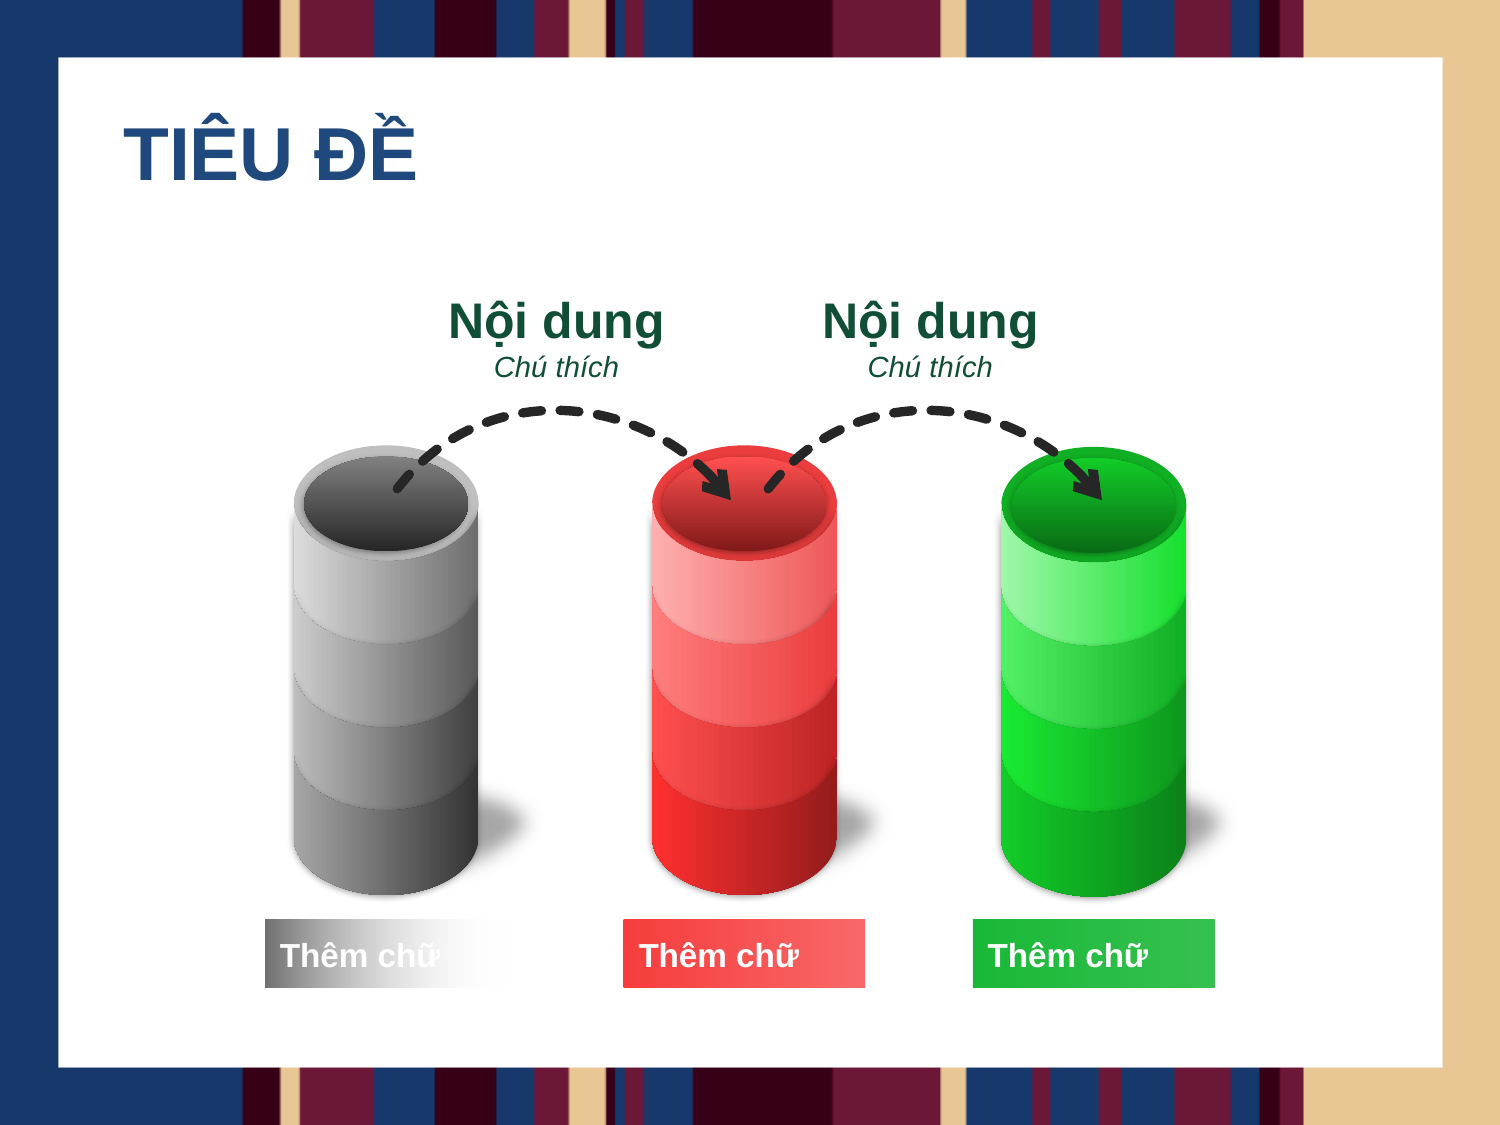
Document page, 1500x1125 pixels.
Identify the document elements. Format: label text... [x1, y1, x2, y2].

picture [0, 0, 1500, 1125]
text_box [265, 279, 1252, 988]
text_box tiêu đỀ [108, 86, 973, 215]
